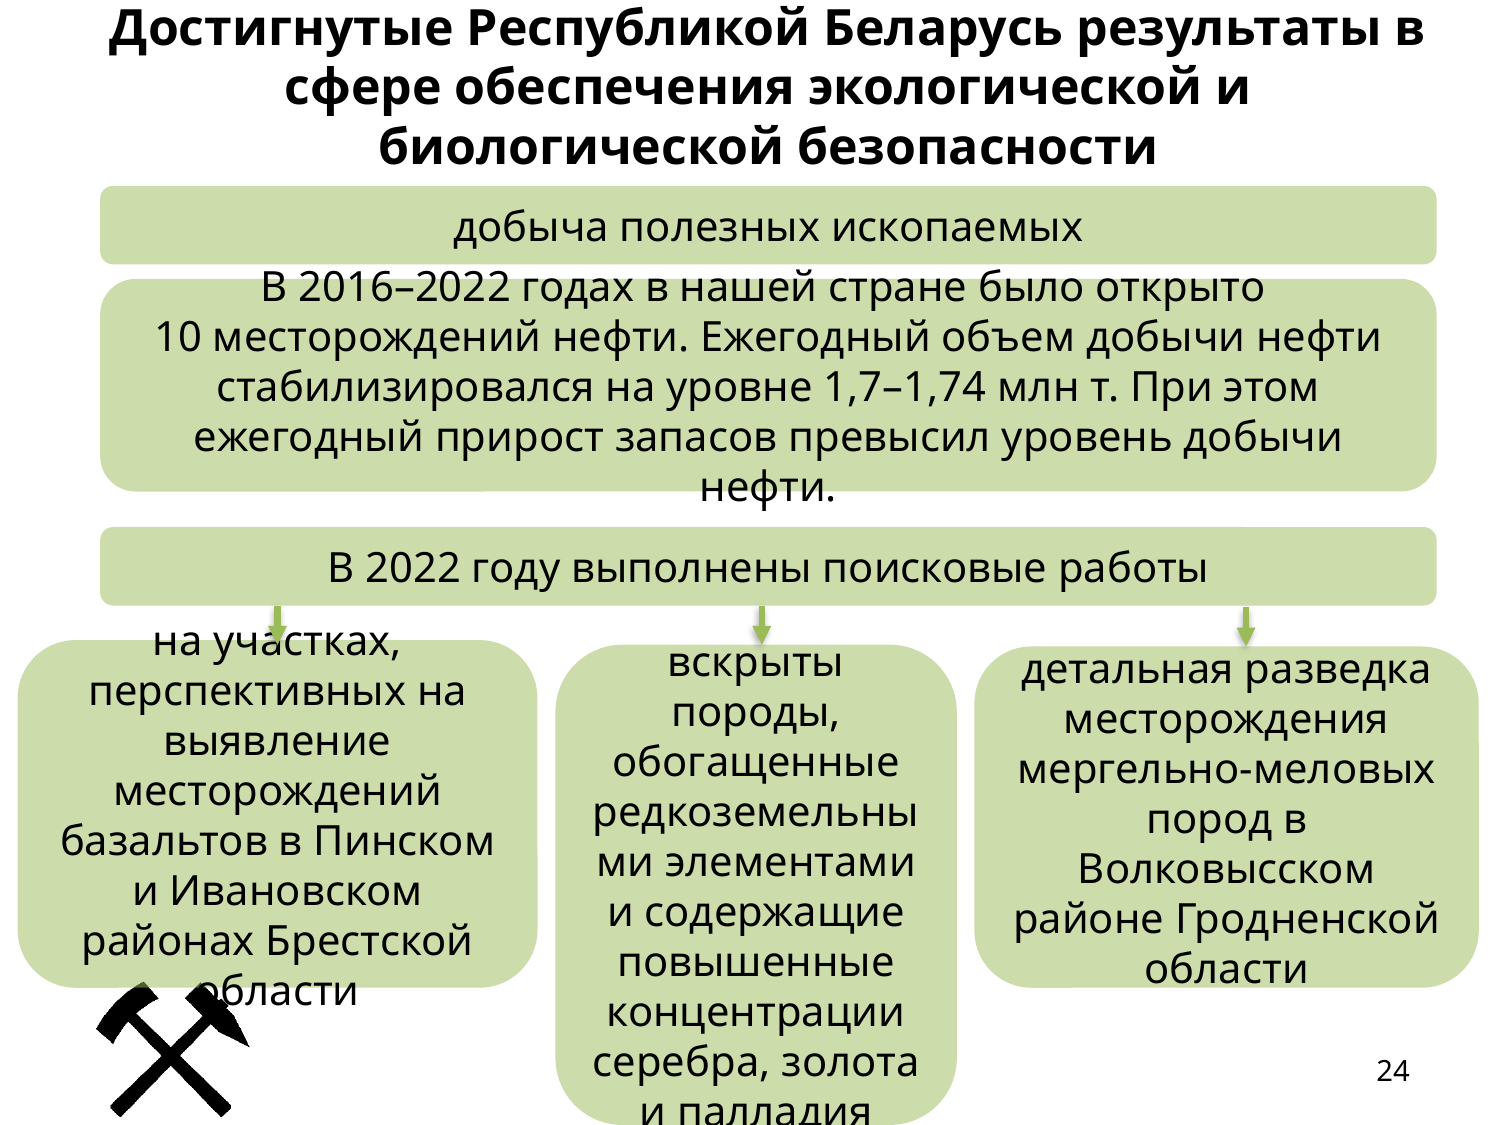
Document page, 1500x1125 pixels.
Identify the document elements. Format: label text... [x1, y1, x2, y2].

text_box Достигнутые Республикой Беларусь результаты в сфере обеспечения экологической и биологической безопасности [93, 0, 1444, 172]
slide_number 24 [1074, 1042, 1425, 1103]
text_box В 2022 году выполнены поисковые работы [100, 526, 1437, 606]
text_box детальная разведка месторождения мергельно-меловых пород в Волковысском районе Гродненской области [974, 646, 1479, 988]
text_box В 2016–2022 годах в нашей стране было открыто 10 месторождений нефти. Ежегодный объем добычи нефти стабилизировался на уровне 1,7–1,74 млн т. При этом ежегодный прирост запасов превысил уровень добычи нефти. [100, 278, 1437, 492]
picture [93, 969, 252, 1125]
text_box добыча полезных ископаемых [100, 185, 1437, 265]
text_box на участках, перспективных на выявление месторождений базальтов в Пинском и Ивановском районах Брестской области [17, 640, 538, 988]
text_box вскрыты породы, обогащенные редкоземельными элементами и содержащие повышенные концентрации серебра, золота и палладия [555, 644, 957, 1125]
